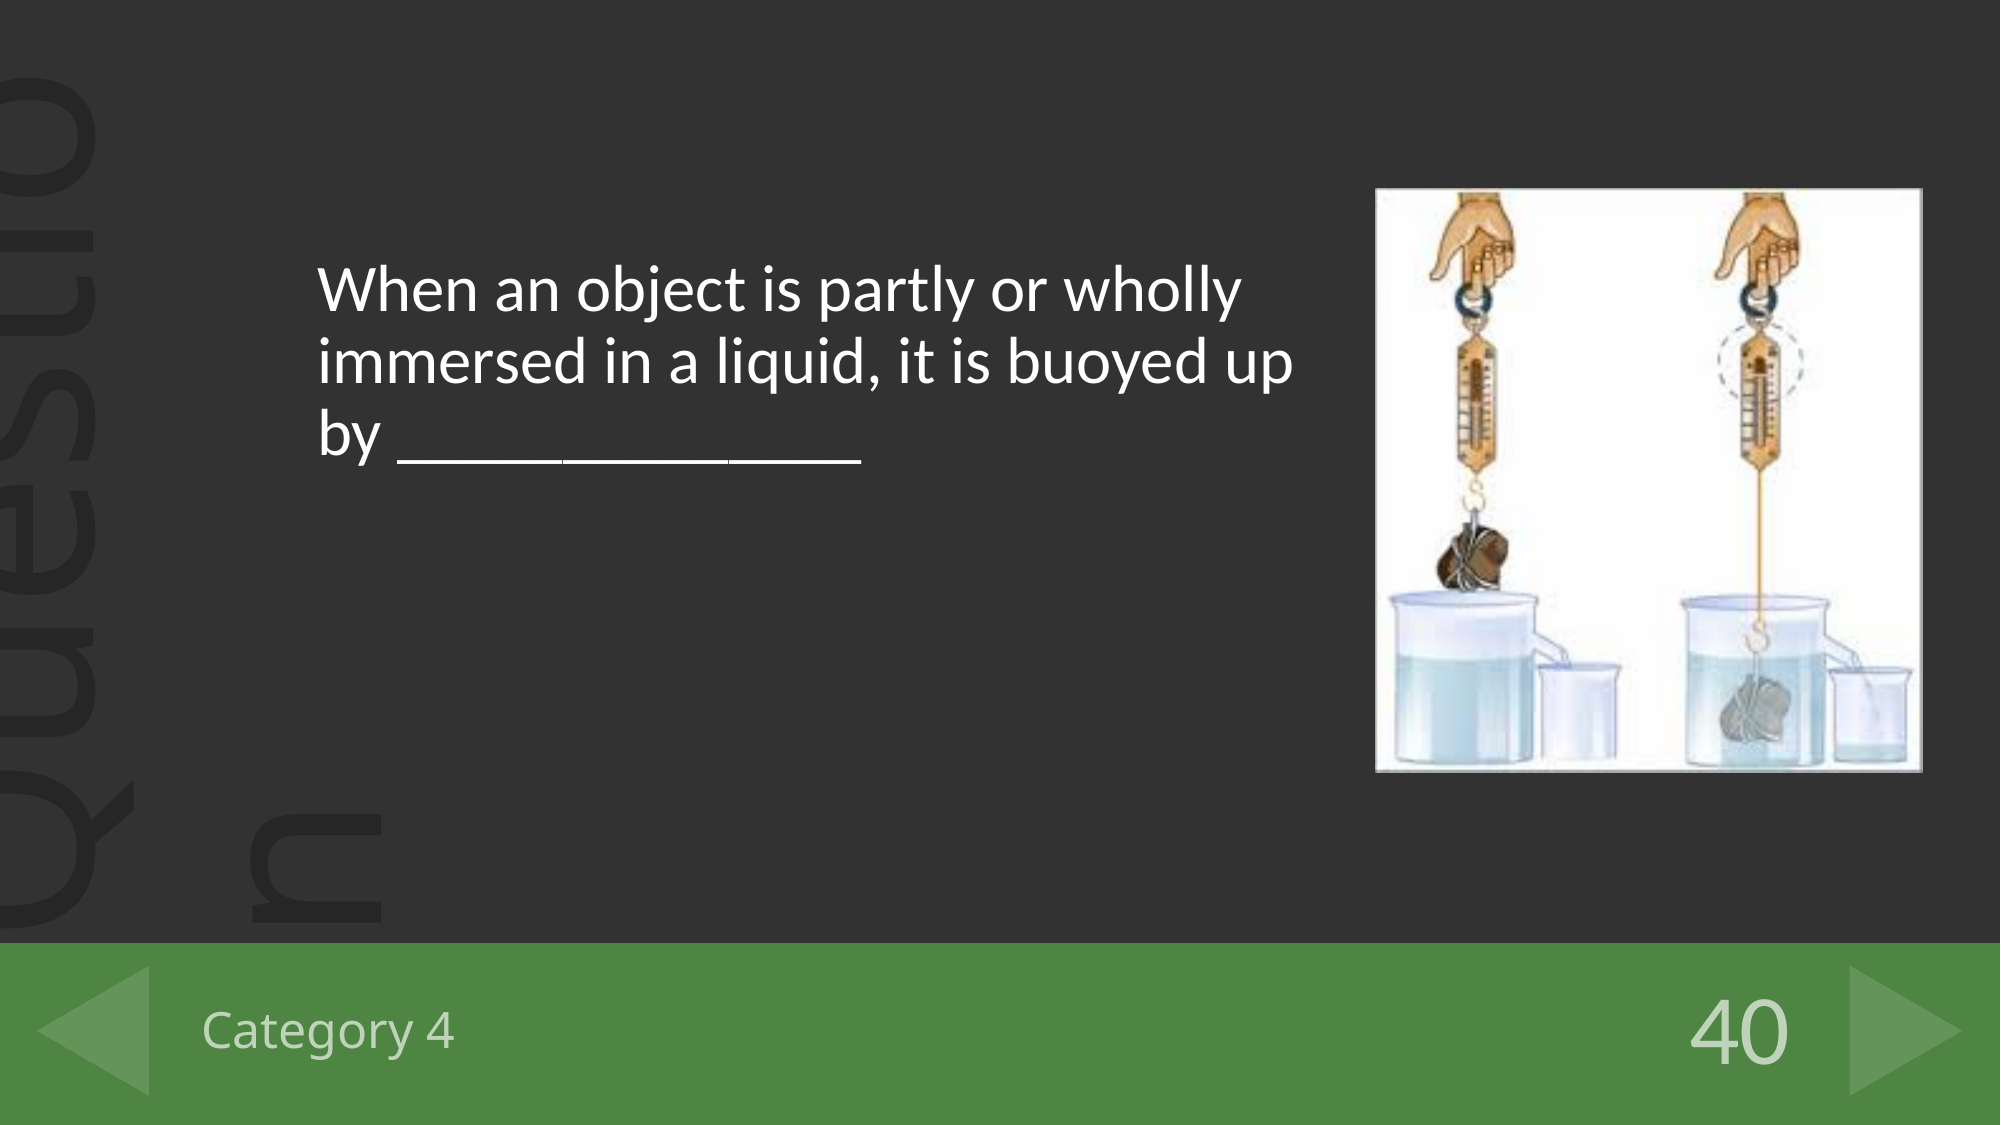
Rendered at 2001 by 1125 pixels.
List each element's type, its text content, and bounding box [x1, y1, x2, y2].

list 40 [1494, 967, 1806, 1097]
list When an object is partly or wholly immersed in a liquid, it is buoyed up by ______________ [302, 88, 1358, 636]
picture [1375, 188, 1923, 774]
title Category 4 [185, 967, 1494, 1097]
